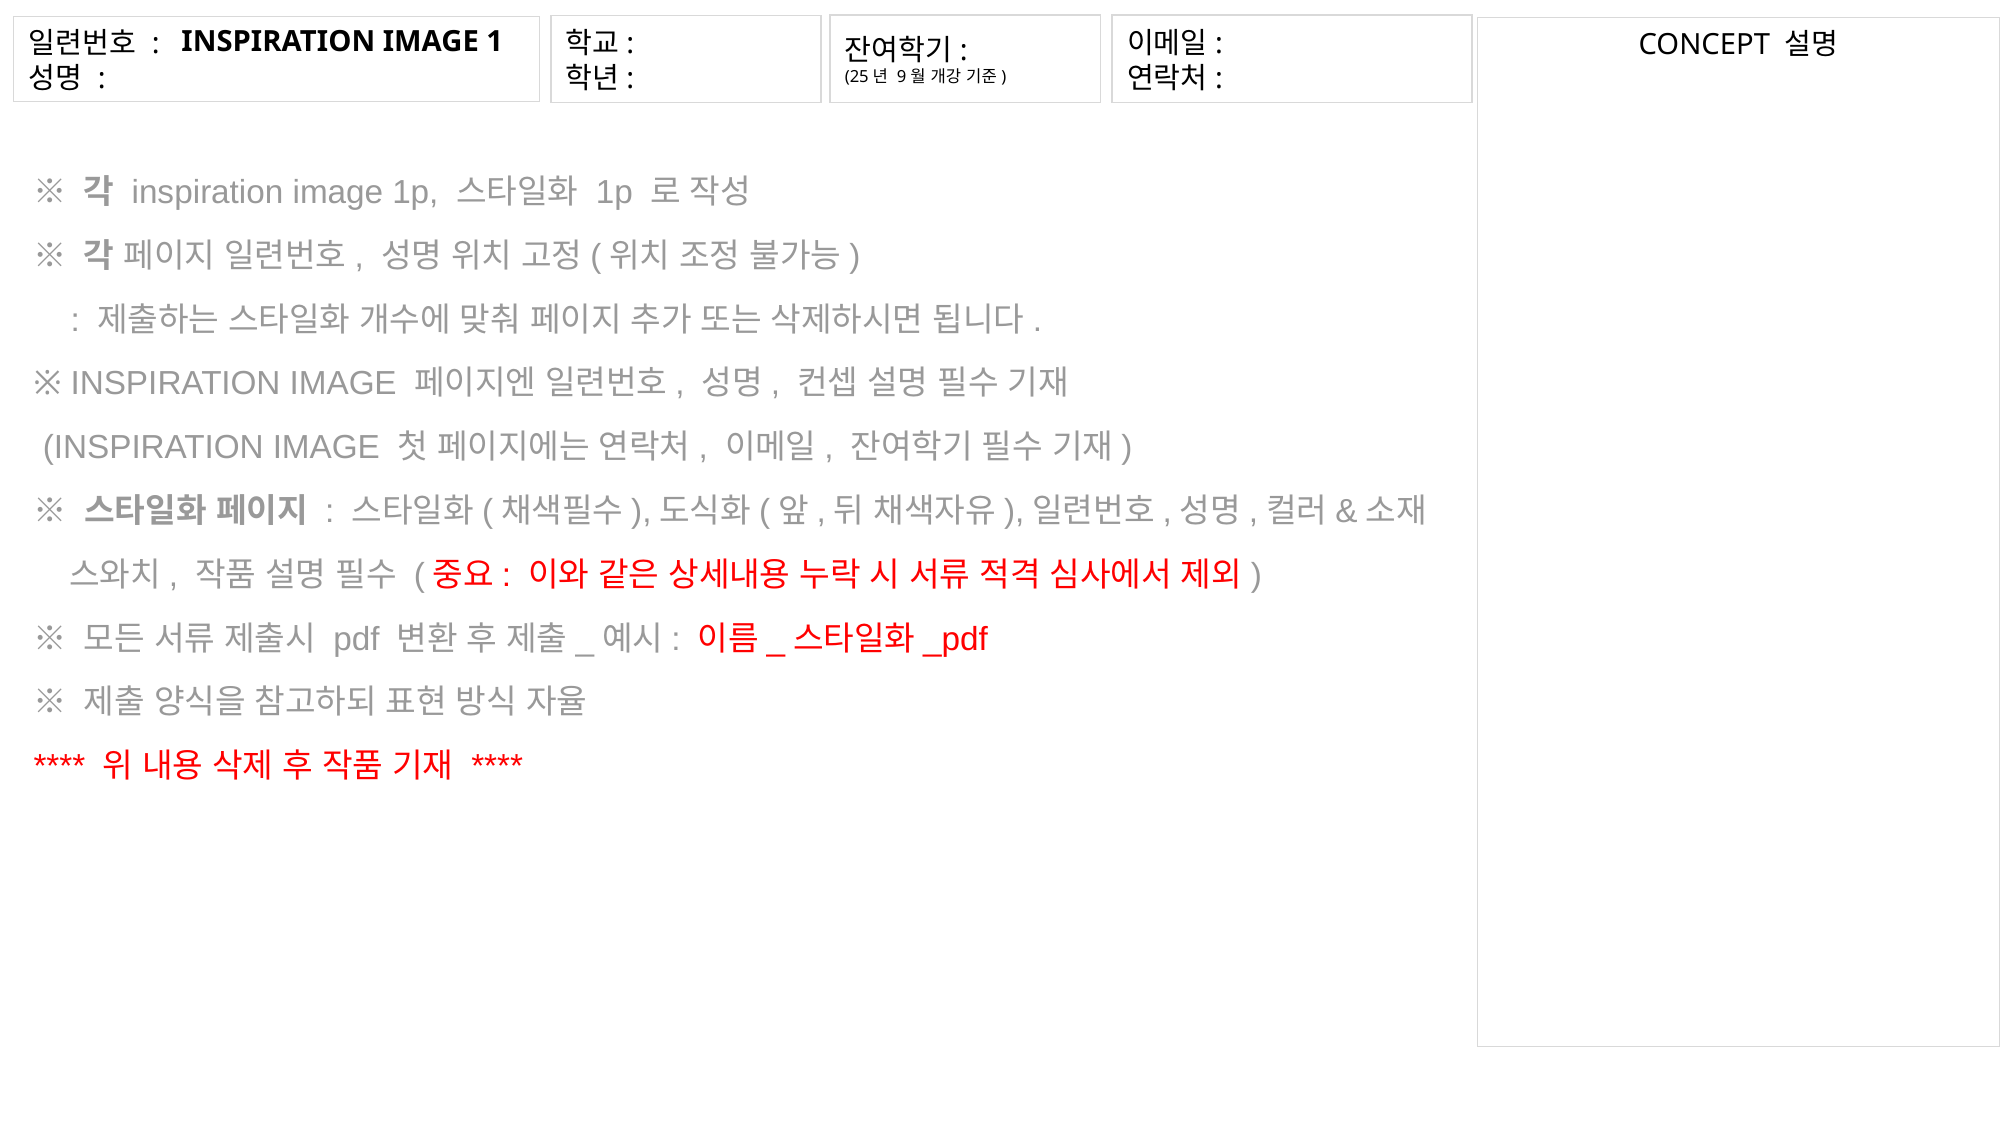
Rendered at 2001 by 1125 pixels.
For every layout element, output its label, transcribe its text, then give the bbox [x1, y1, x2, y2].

text_box 학교: 학년: [550, 14, 822, 104]
text_box 이메일: 연락처: [1111, 14, 1473, 104]
text_box ※ 각 inspiration image 1p, 스타일화 1p 로 작성 ※ 각 페이지 일련번호, 성명 위치 고정(위치 조정 불가능) : 제출하는 스타일화 개수에 맞춰 페이지 추가 또는 삭제하시면 됩니다. ※ INSPIRATION IMAGE 페이지엔 일련번호, 성명, 컨셉 설명 필수 기재 (INSPIRATION IMAGE 첫 페이지에는 연락처, 이메일, 잔여학기 필수 기재) ※ 스타일화 페이지 : 스타일화(채색필수),도식화(앞,뒤 채색자유),일련번호,성명,컬러&소재 스와치, 작품 설명 필수 (중요: 이와 같은 상세내용 누락 시 서류 적격 심사에서 제외) ※ 모든 서류 제출시 pdf 변환 후 제출_예시: 이름_스타일화_pdf ※ 제출 양식을 참고하되 표현 방식 자율 **** 위 내용 삭제 후 작품 기재 **** [18, 138, 1442, 792]
text_box INSPIRATION IMAGE 1 [166, 15, 532, 66]
text_box CONCEPT 설명 [1477, 17, 2000, 1047]
text_box 잔여학기: (25년 9월 개강 기준) [829, 14, 1101, 103]
